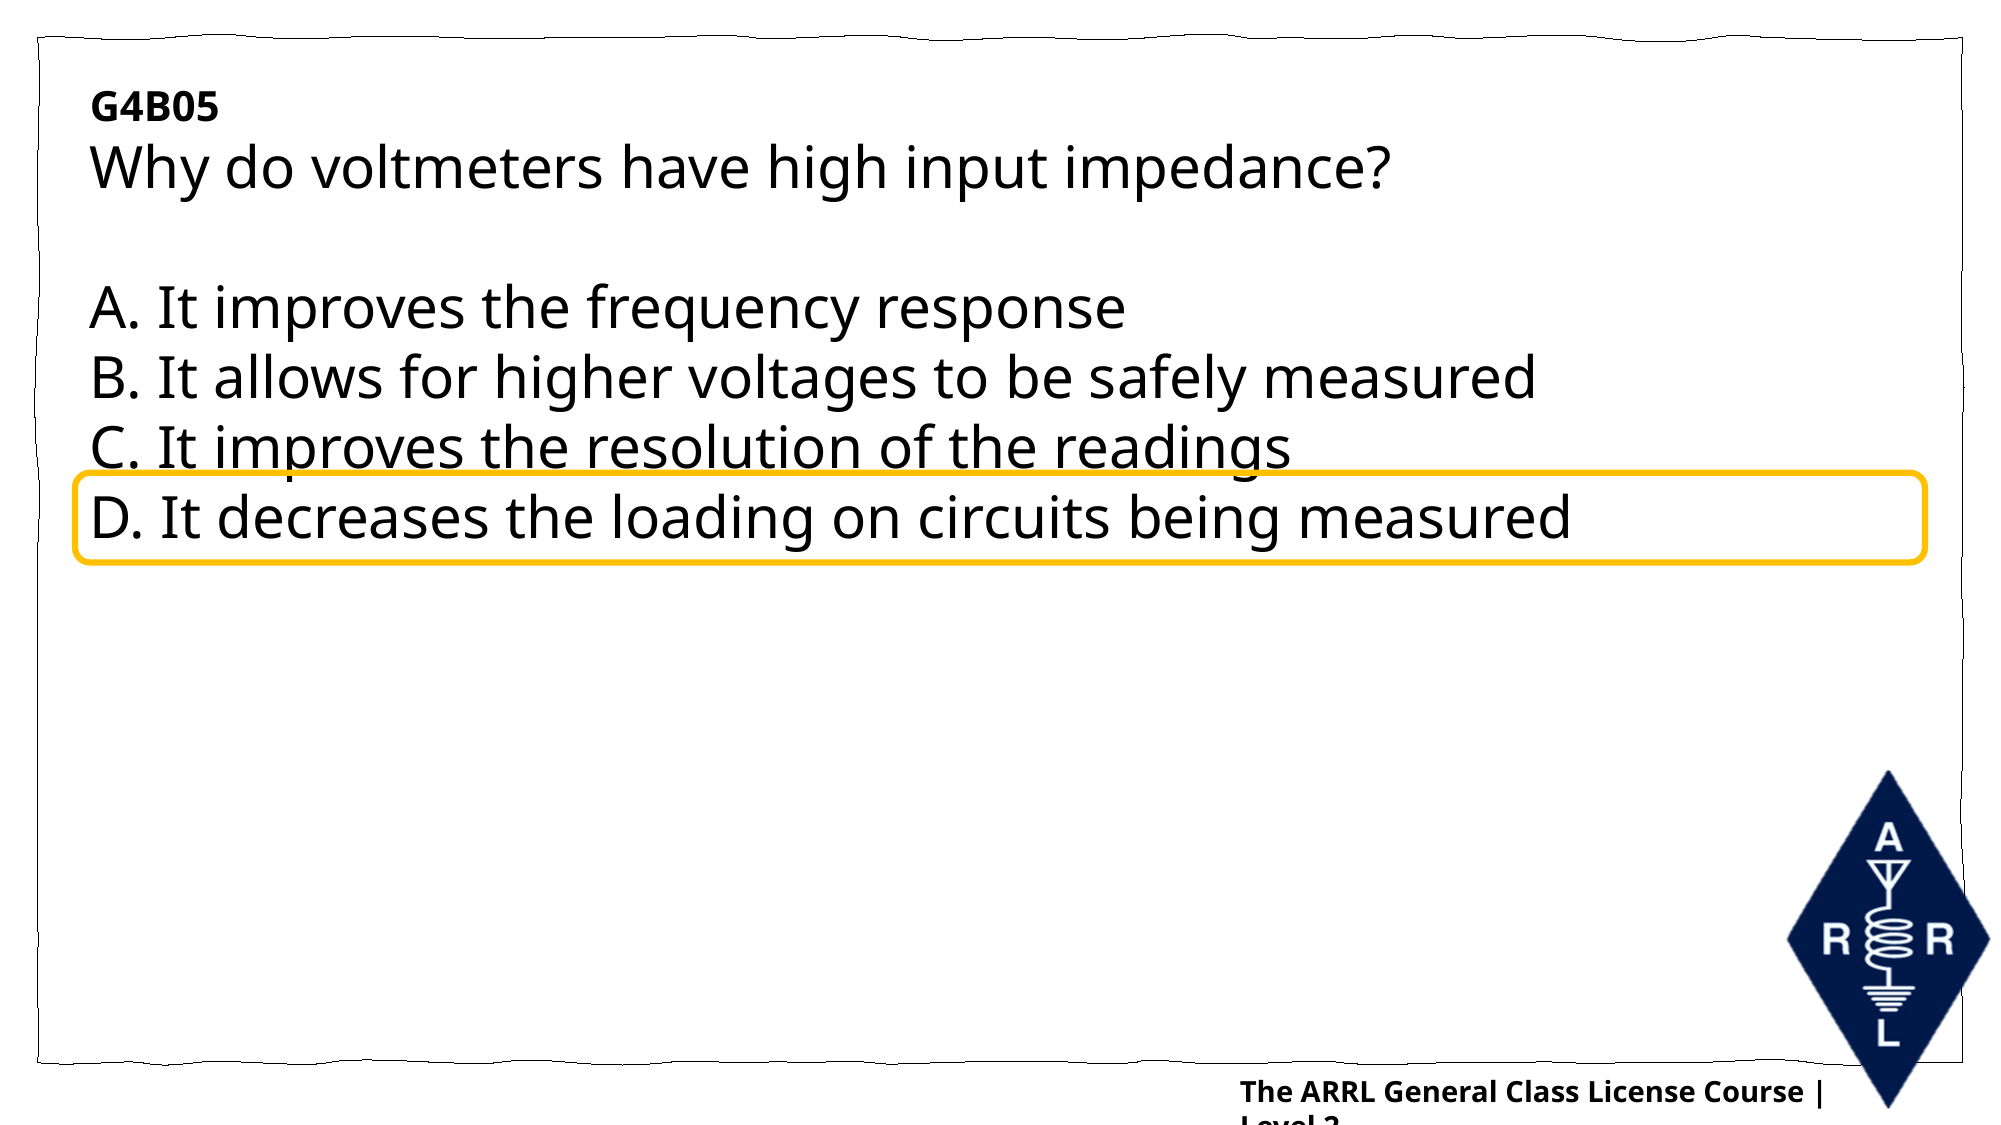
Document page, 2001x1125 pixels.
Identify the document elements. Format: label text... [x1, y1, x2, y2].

text_box G4B05 Why do voltmeters have high input impedance? A. It improves the frequency response B. It allows for higher voltages to be safely measured C. It improves the resolution of the readings D. It decreases the loading on circuits being measured [75, 72, 1850, 479]
text_box [73, 471, 1927, 564]
picture [1773, 752, 1999, 1125]
